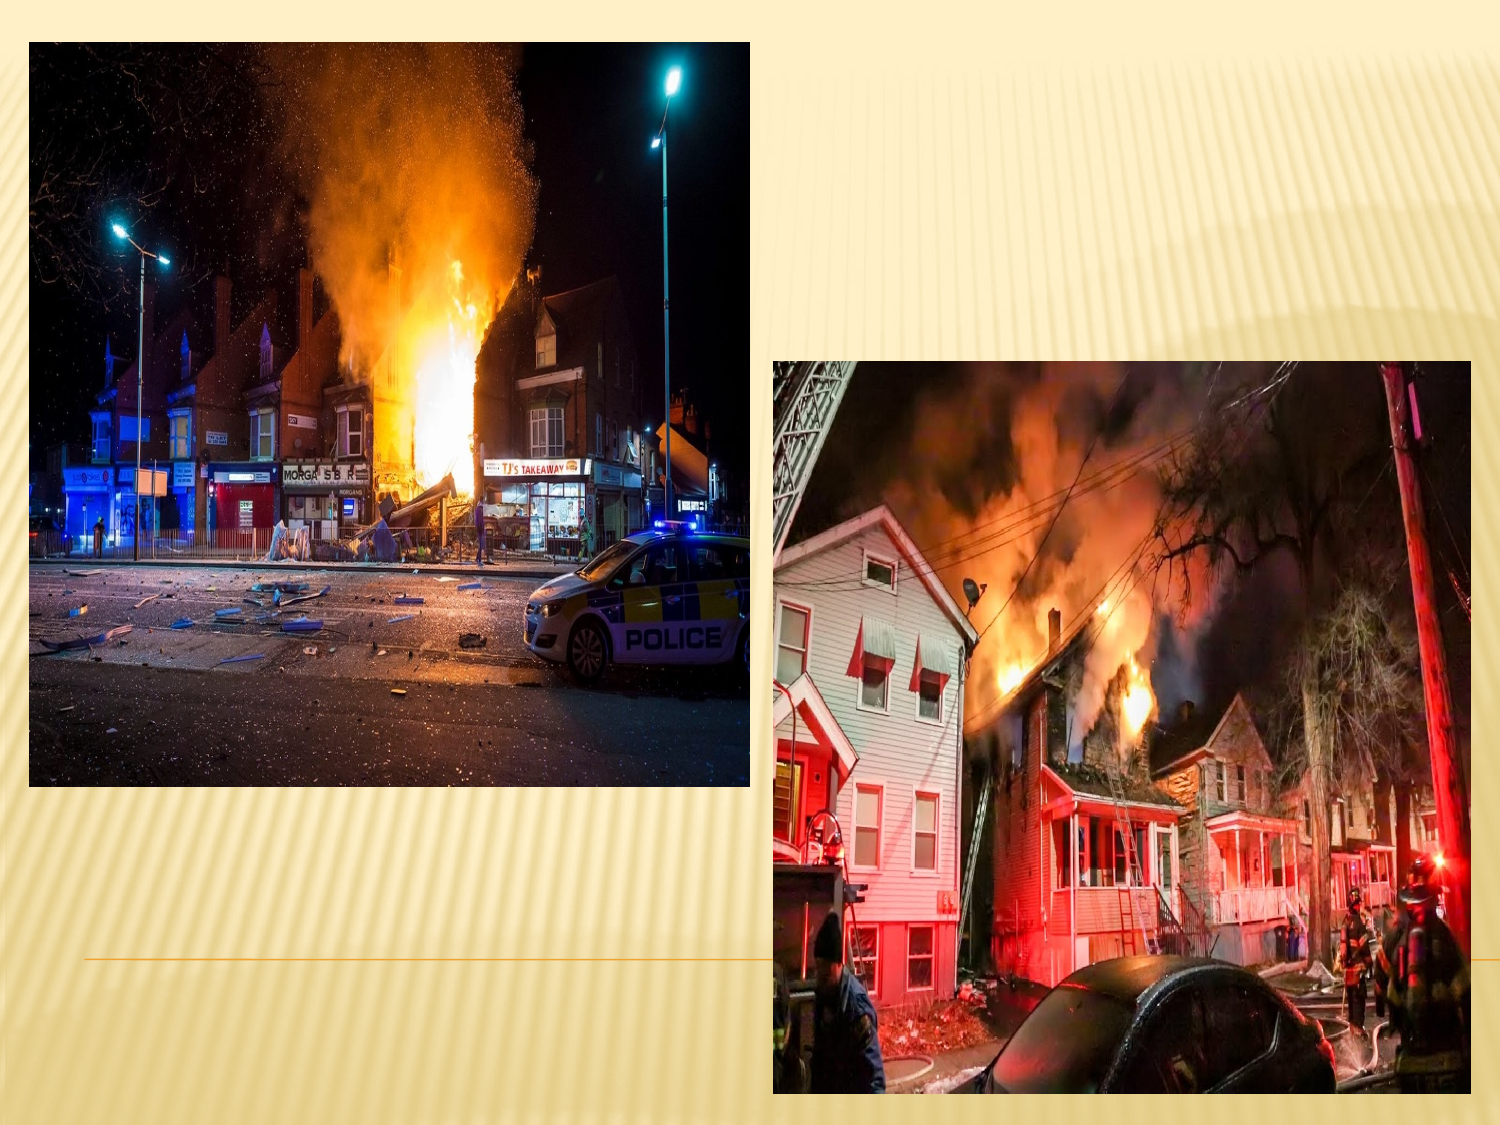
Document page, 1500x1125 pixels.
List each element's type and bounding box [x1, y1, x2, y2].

picture [773, 361, 1471, 1095]
picture [29, 42, 751, 788]
